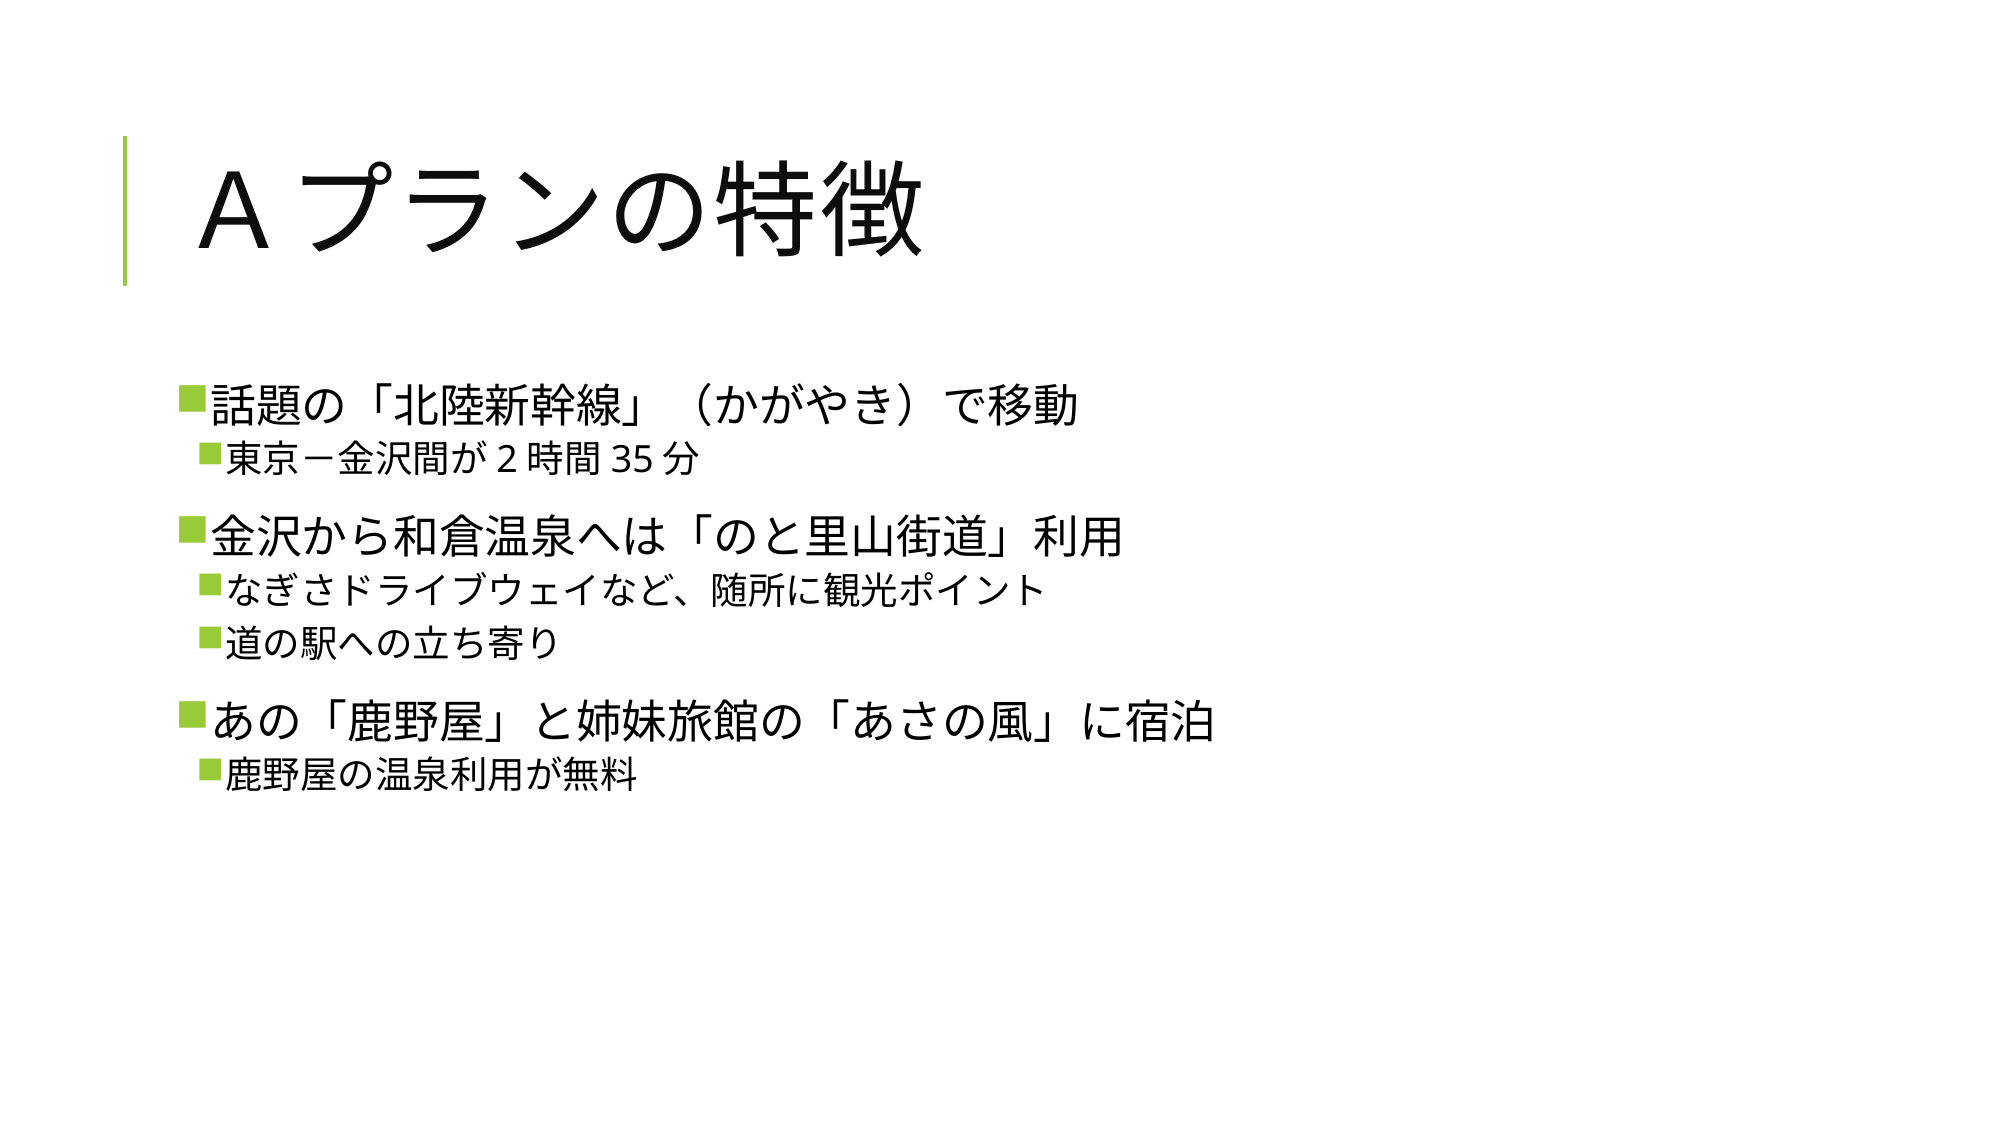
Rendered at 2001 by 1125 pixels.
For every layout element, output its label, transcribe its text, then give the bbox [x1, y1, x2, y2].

title Ａプランの特徴 [168, 96, 1763, 342]
list 話題の「北陸新幹線」（かがやき）で移動 東京－金沢間が2時間35分 金沢から和倉温泉へは「のと里山街道」利用 なぎさドライブウェイなど、随所に観光ポイント 道の駅への立ち寄り あの「鹿野屋」と姉妹旅館の「あさの風」に宿泊 鹿野屋の温泉利用が無料 [168, 375, 1763, 1035]
